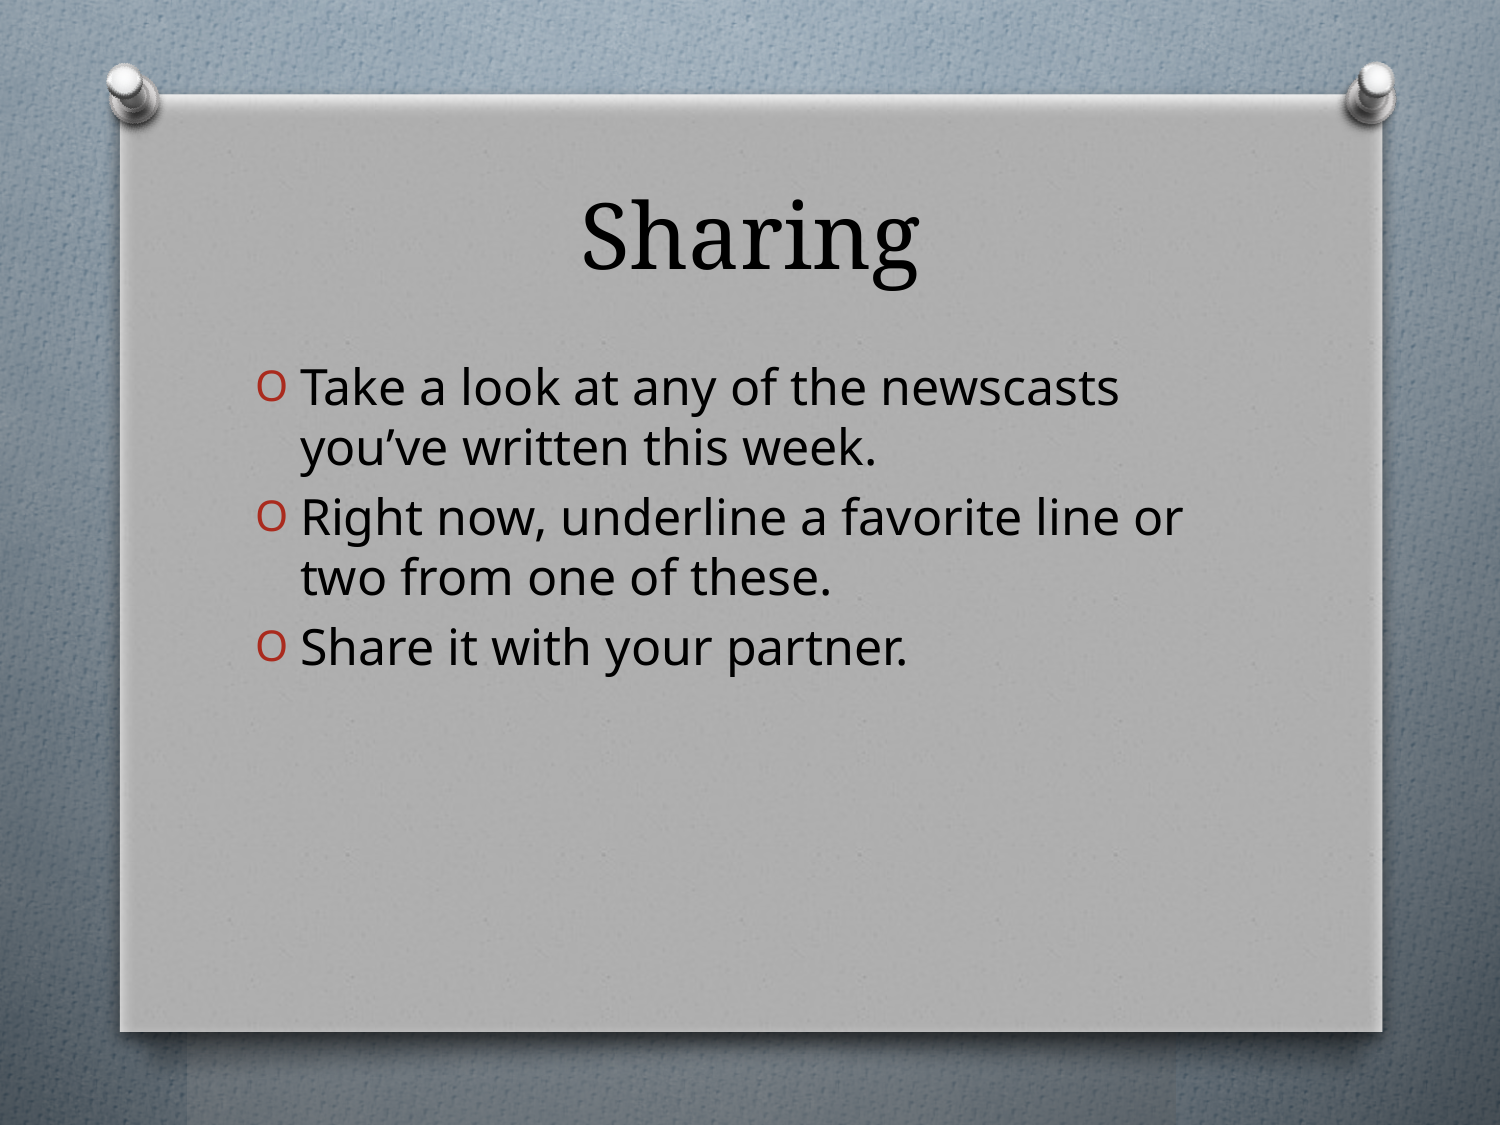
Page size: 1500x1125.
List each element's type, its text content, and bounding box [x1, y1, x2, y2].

picture [75, 29, 198, 153]
list Take a look at any of the newscasts you’ve written this week. Right now, underline a favorite line or two from one of these. Share it with your partner. [240, 347, 1257, 939]
title Sharing [179, 134, 1323, 332]
picture [1317, 35, 1439, 156]
